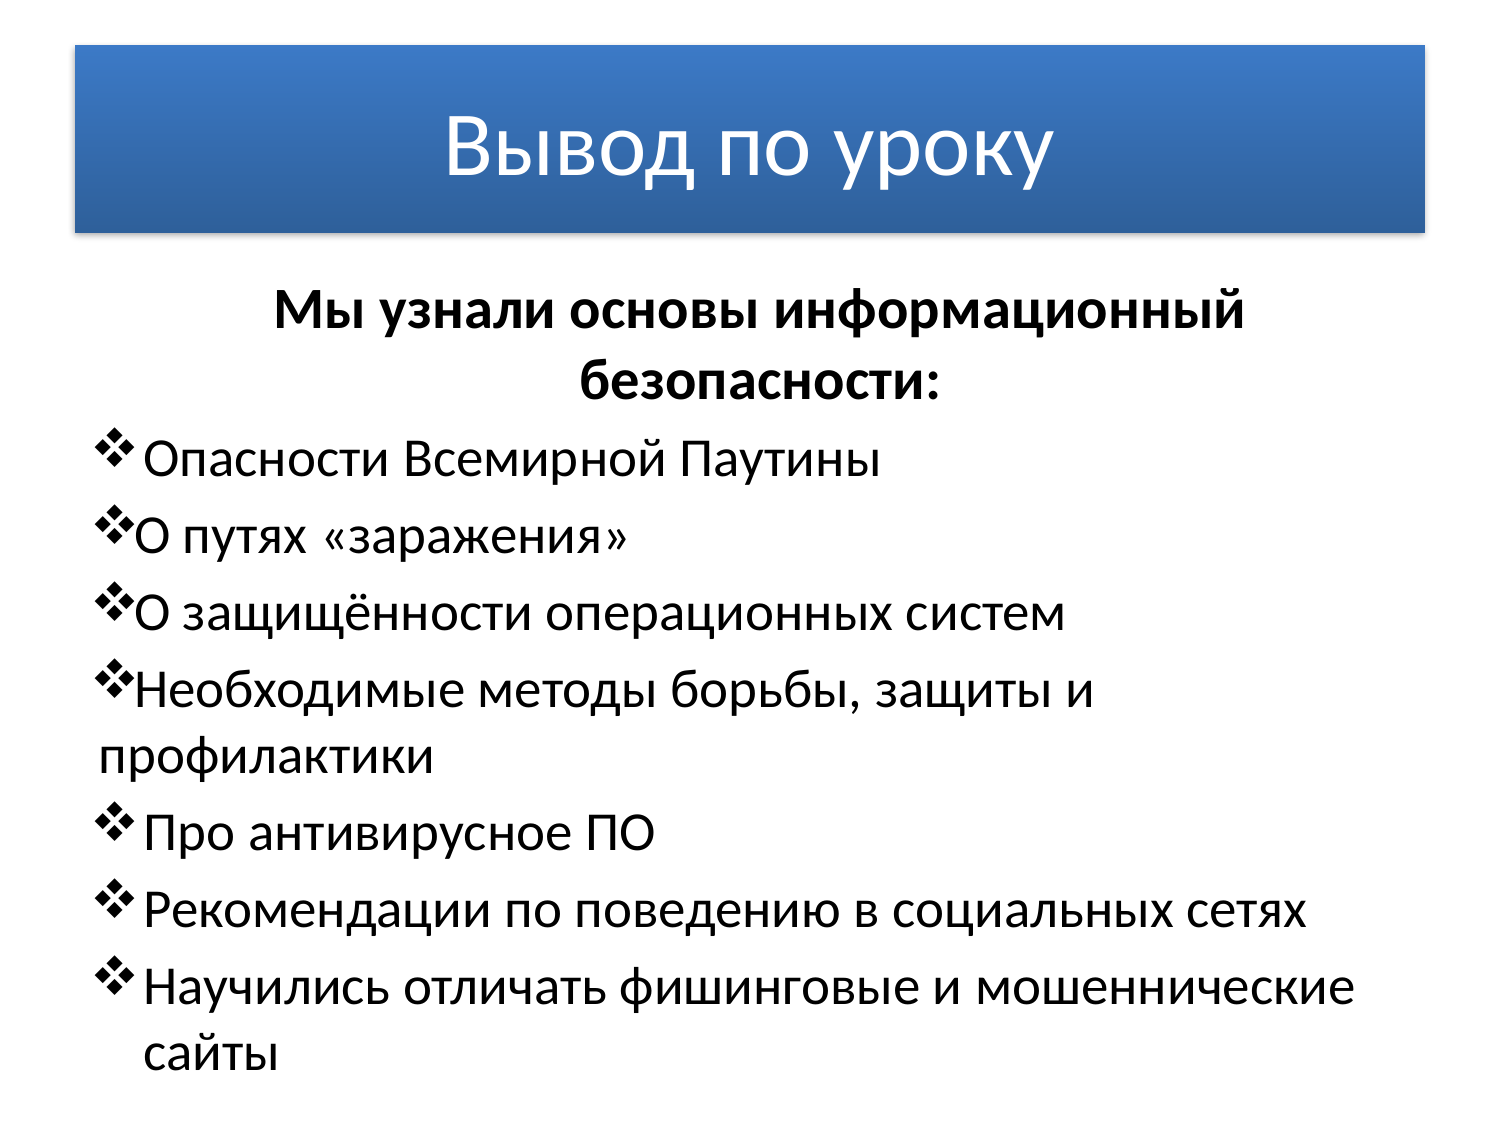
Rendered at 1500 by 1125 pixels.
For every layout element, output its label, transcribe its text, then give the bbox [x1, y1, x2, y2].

list Мы узнали основы информационный безопасности: Опасности Всемирной Паутины О путях «заражения» О защищённости операционных систем Необходимые методы борьбы, защиты и профилактики Про антивирусное ПО Рекомендации по поведению в социальных сетях Научились отличать фишинговые и мошеннические сайты [75, 262, 1447, 1094]
title Вывод по уроку [75, 45, 1425, 233]
